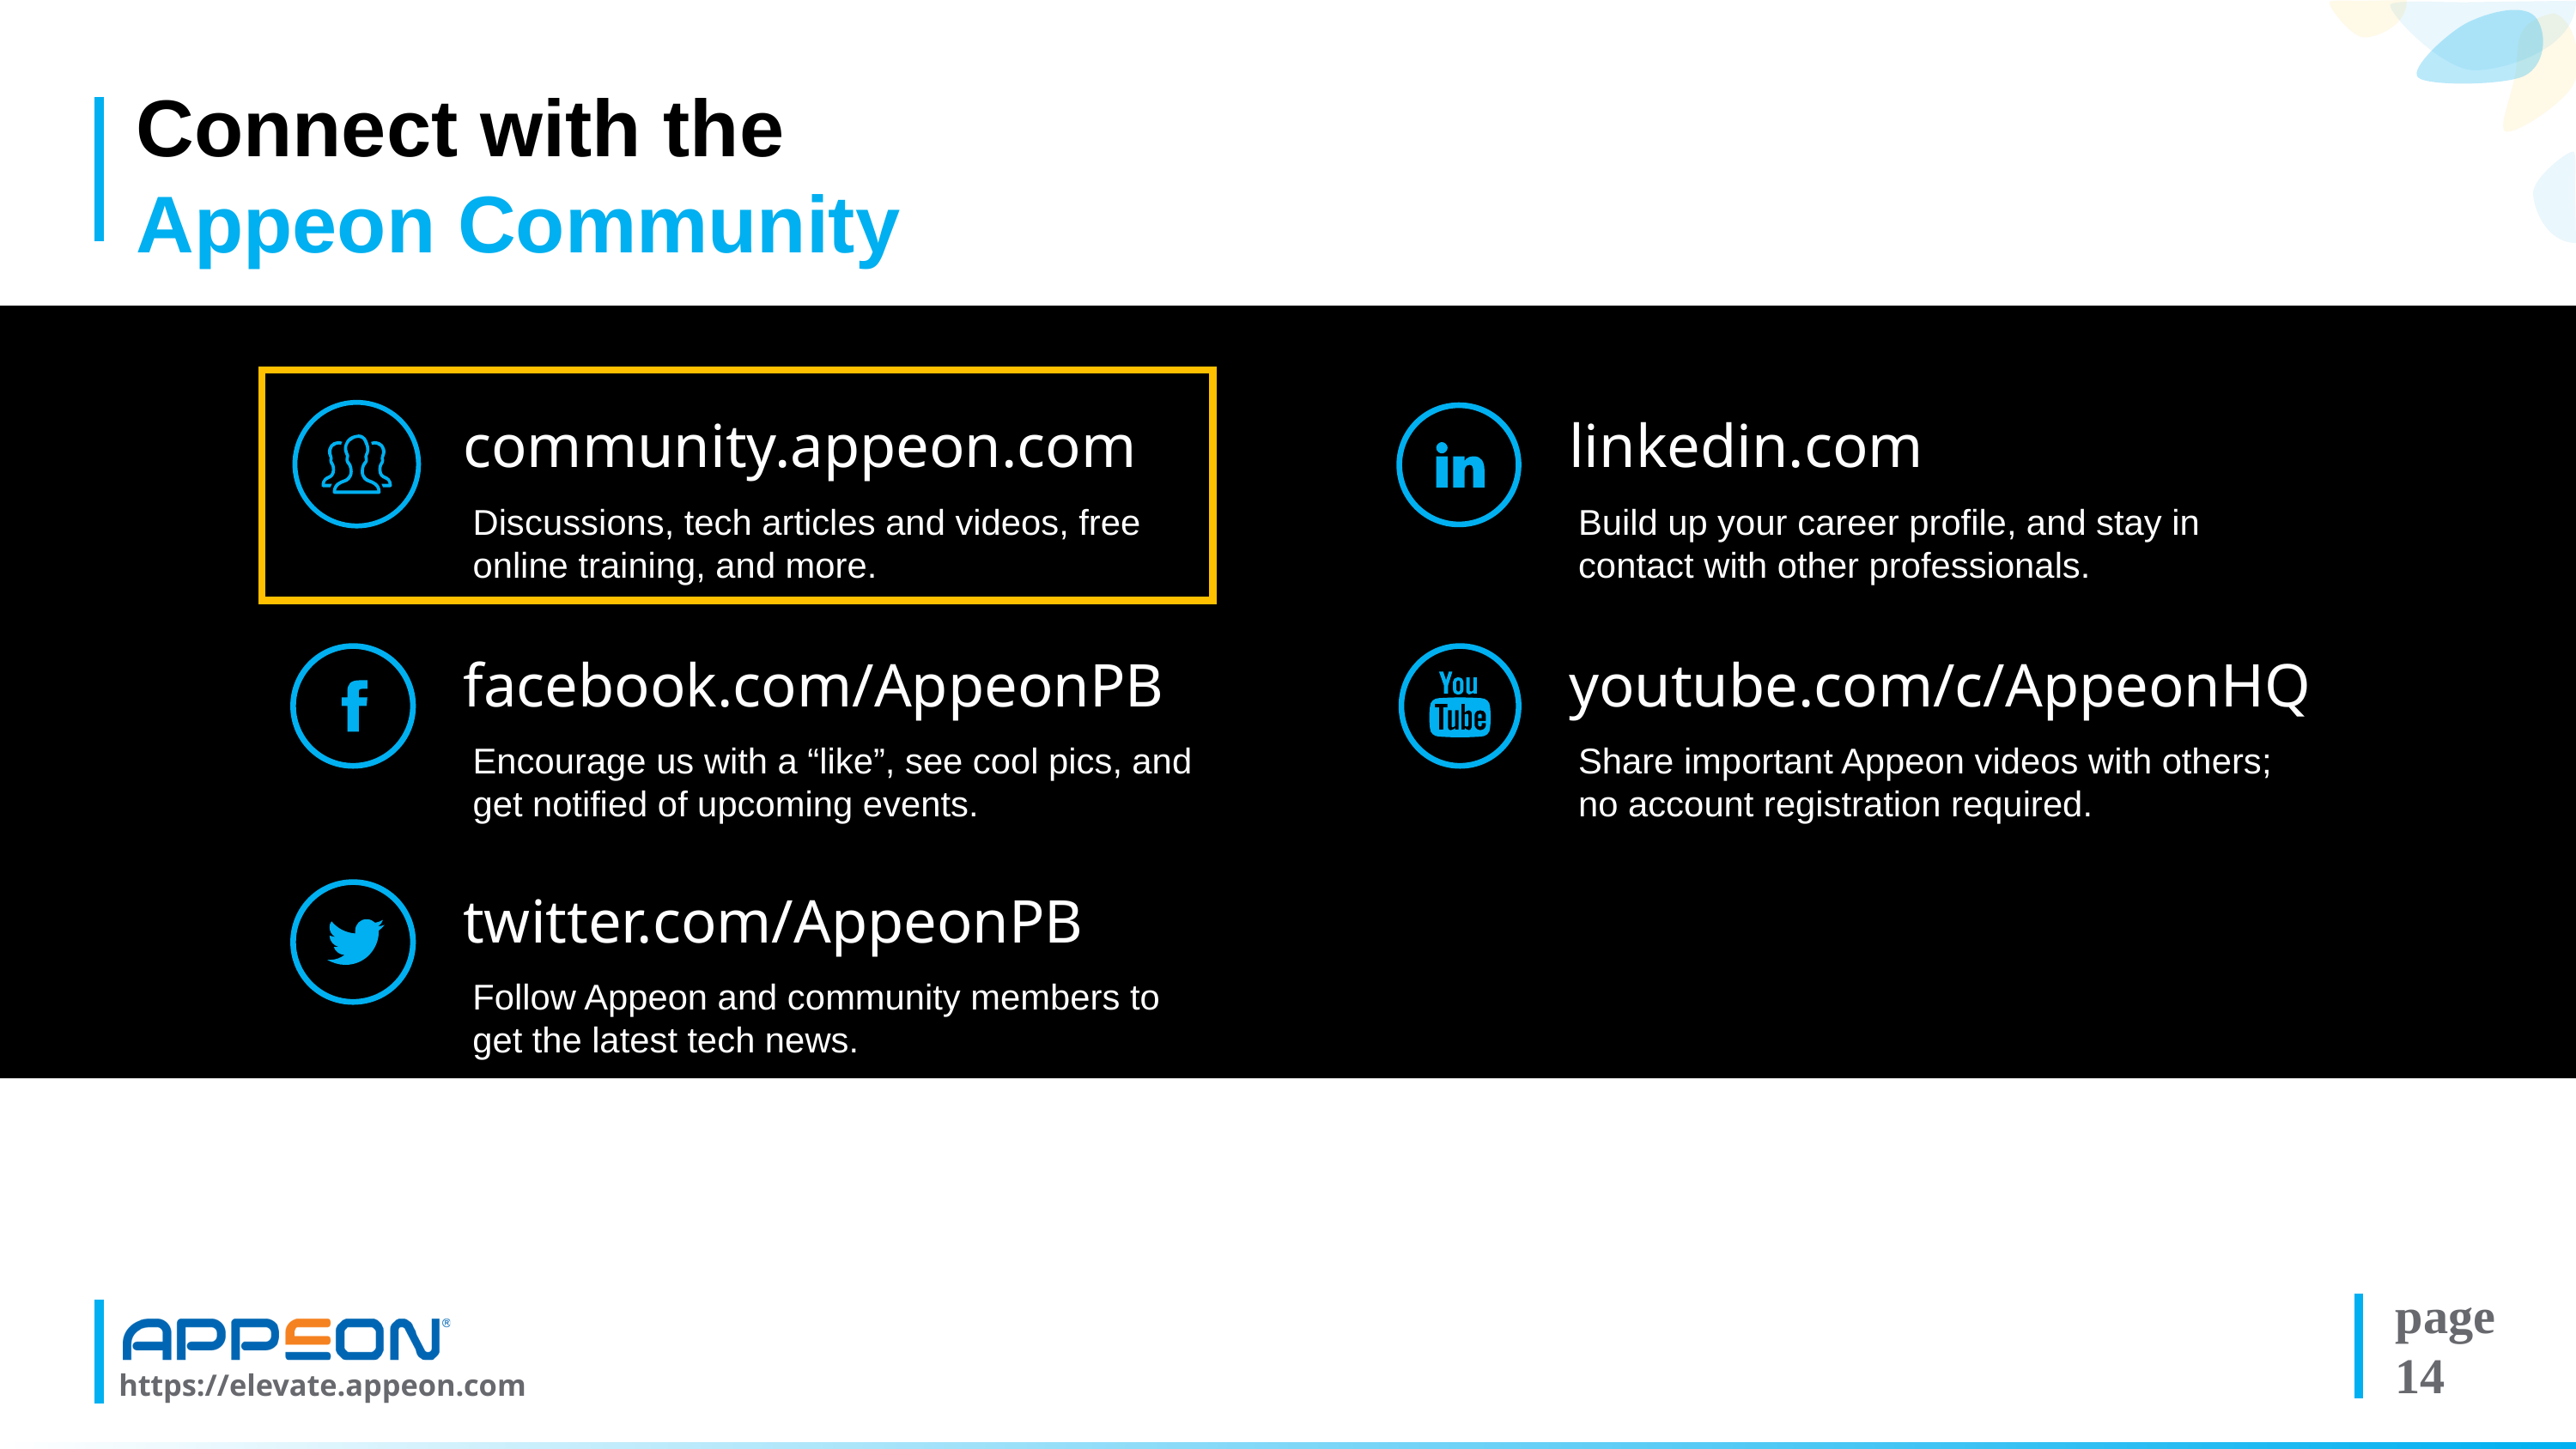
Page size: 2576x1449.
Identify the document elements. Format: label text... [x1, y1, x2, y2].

slide_number page 14 [2383, 1277, 2576, 1412]
picture [123, 1318, 451, 1361]
